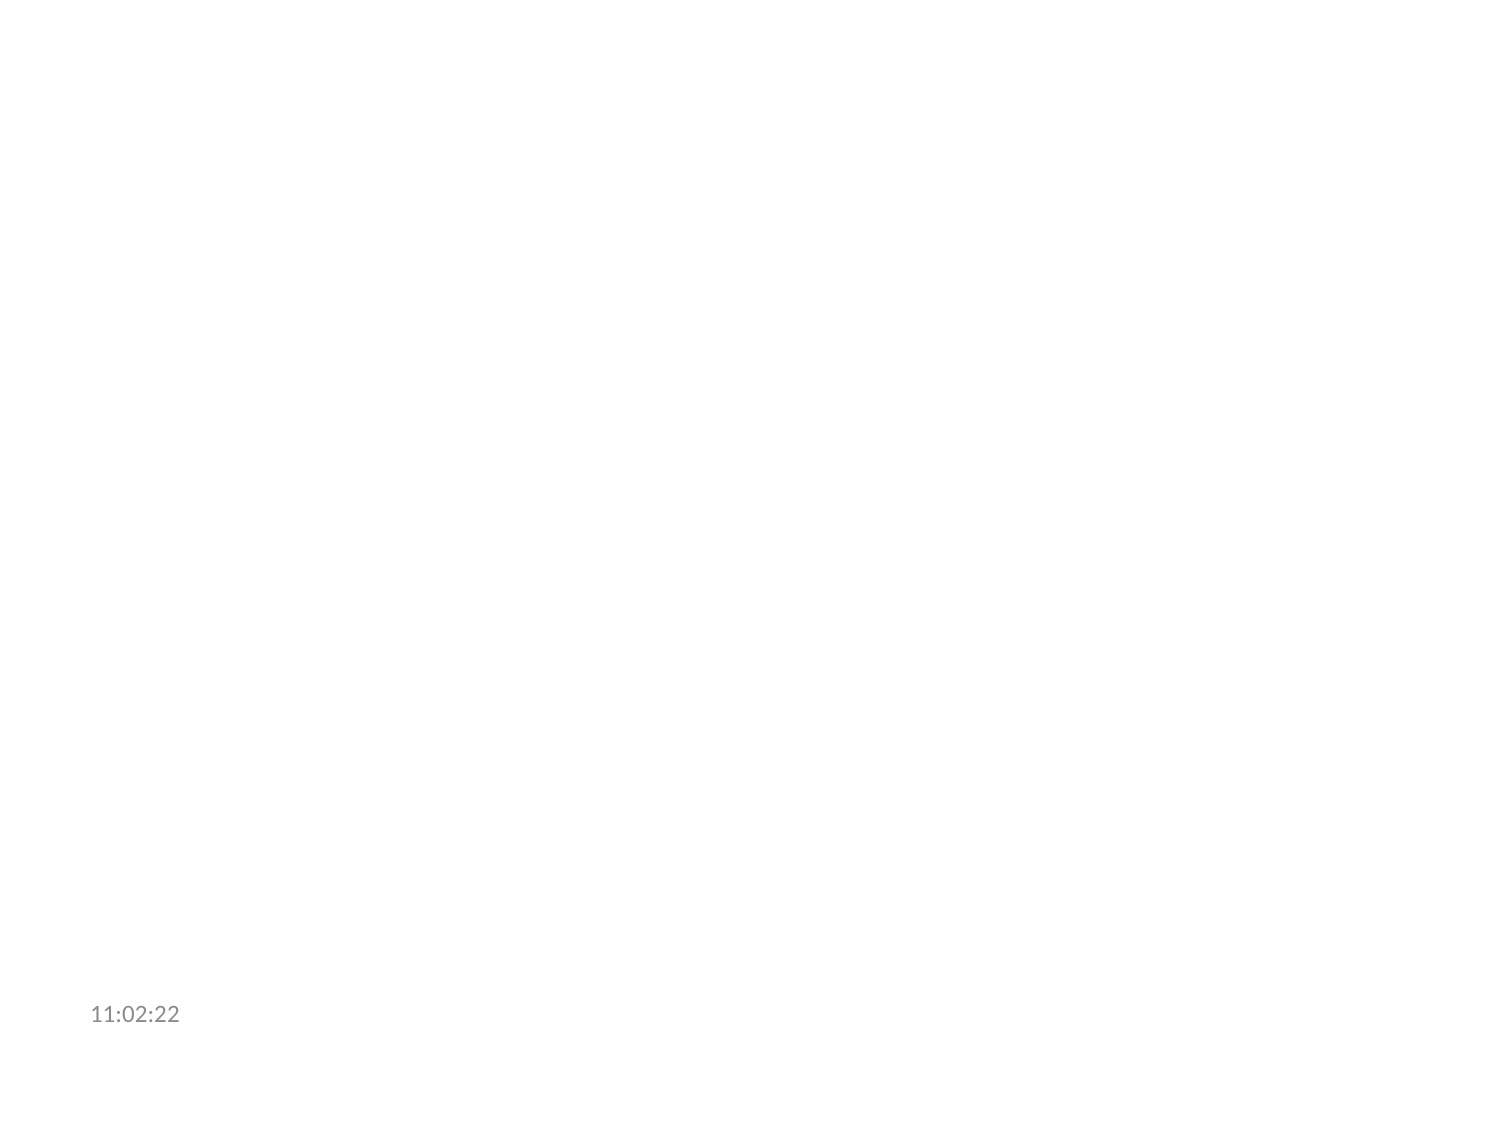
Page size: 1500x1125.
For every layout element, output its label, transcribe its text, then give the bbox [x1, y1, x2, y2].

text_box 15:35:09 [75, 982, 425, 1043]
